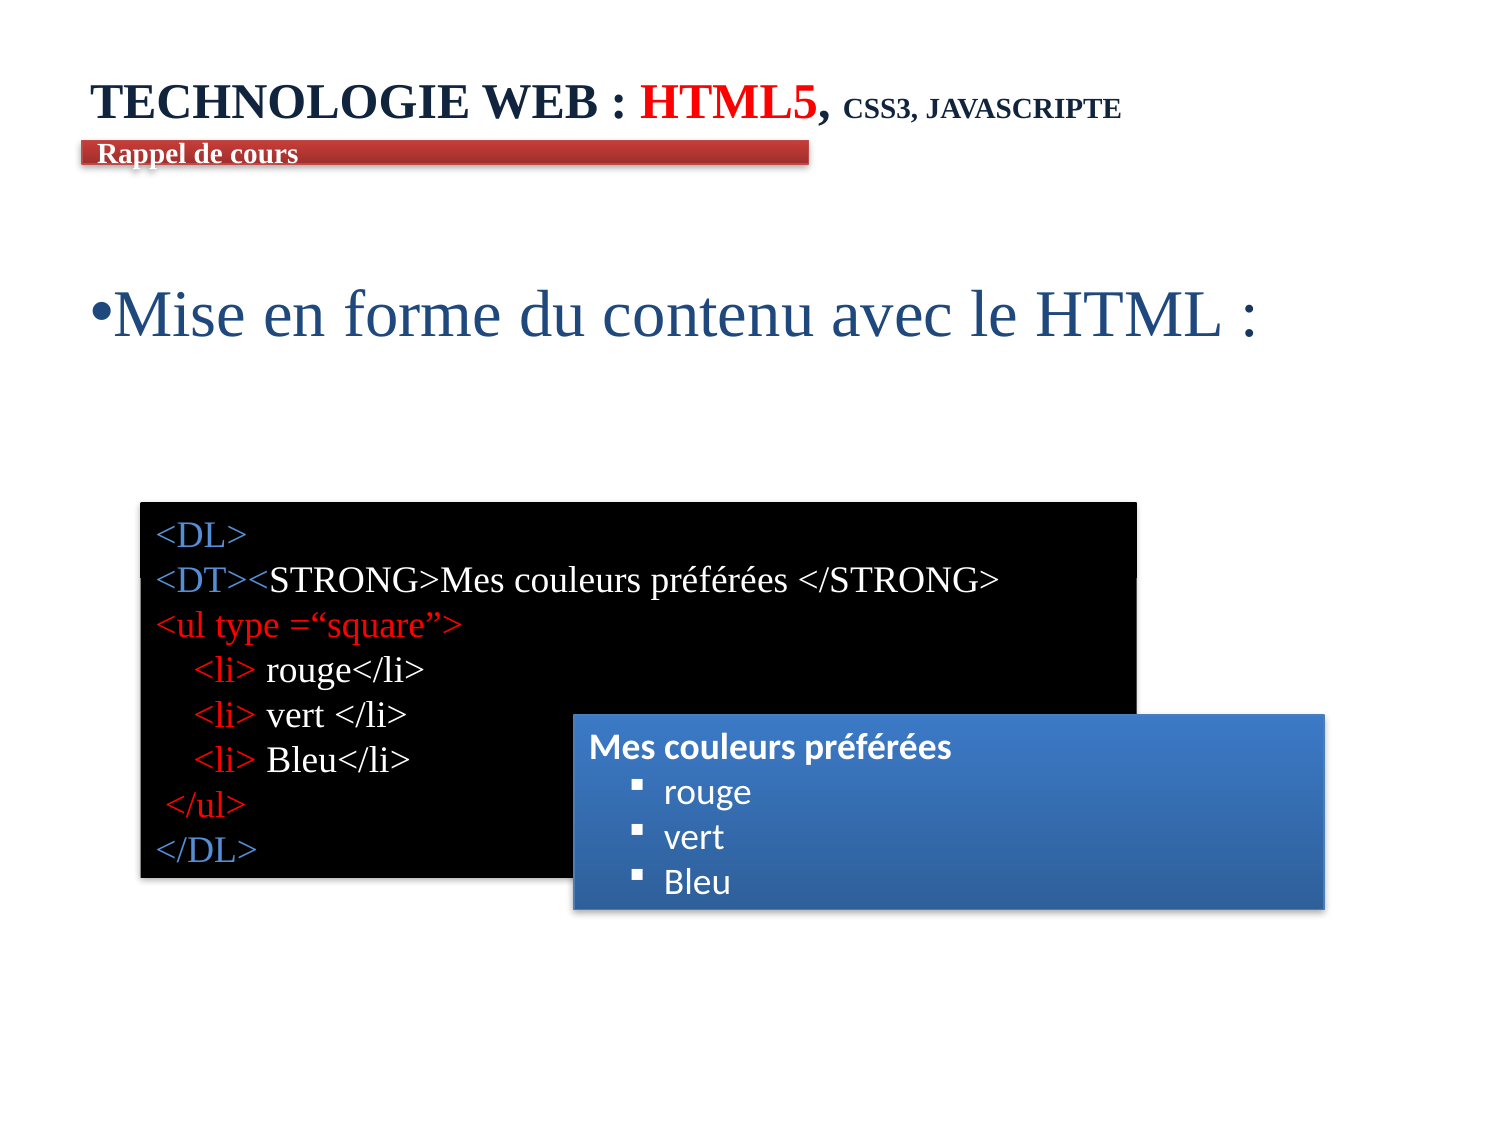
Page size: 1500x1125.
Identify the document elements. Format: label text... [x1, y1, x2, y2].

text_box <DL> <DT><STRONG>Mes couleurs préférées </STRONG> <ul type =“square”> <li> rouge</li> <li> vert </li> <li> Bleu</li> </ul> </DL> [140, 502, 1137, 878]
list Mise en forme du contenu avec le HTML : [75, 262, 1454, 1020]
text_box Rappel de cours [81, 140, 809, 165]
text_box Mes couleurs préférées rouge vert Bleu [573, 714, 1325, 910]
title TECHNOLOGIE WEB : HTML5, CSS3, JAVASCRIPTE [75, 45, 1425, 153]
